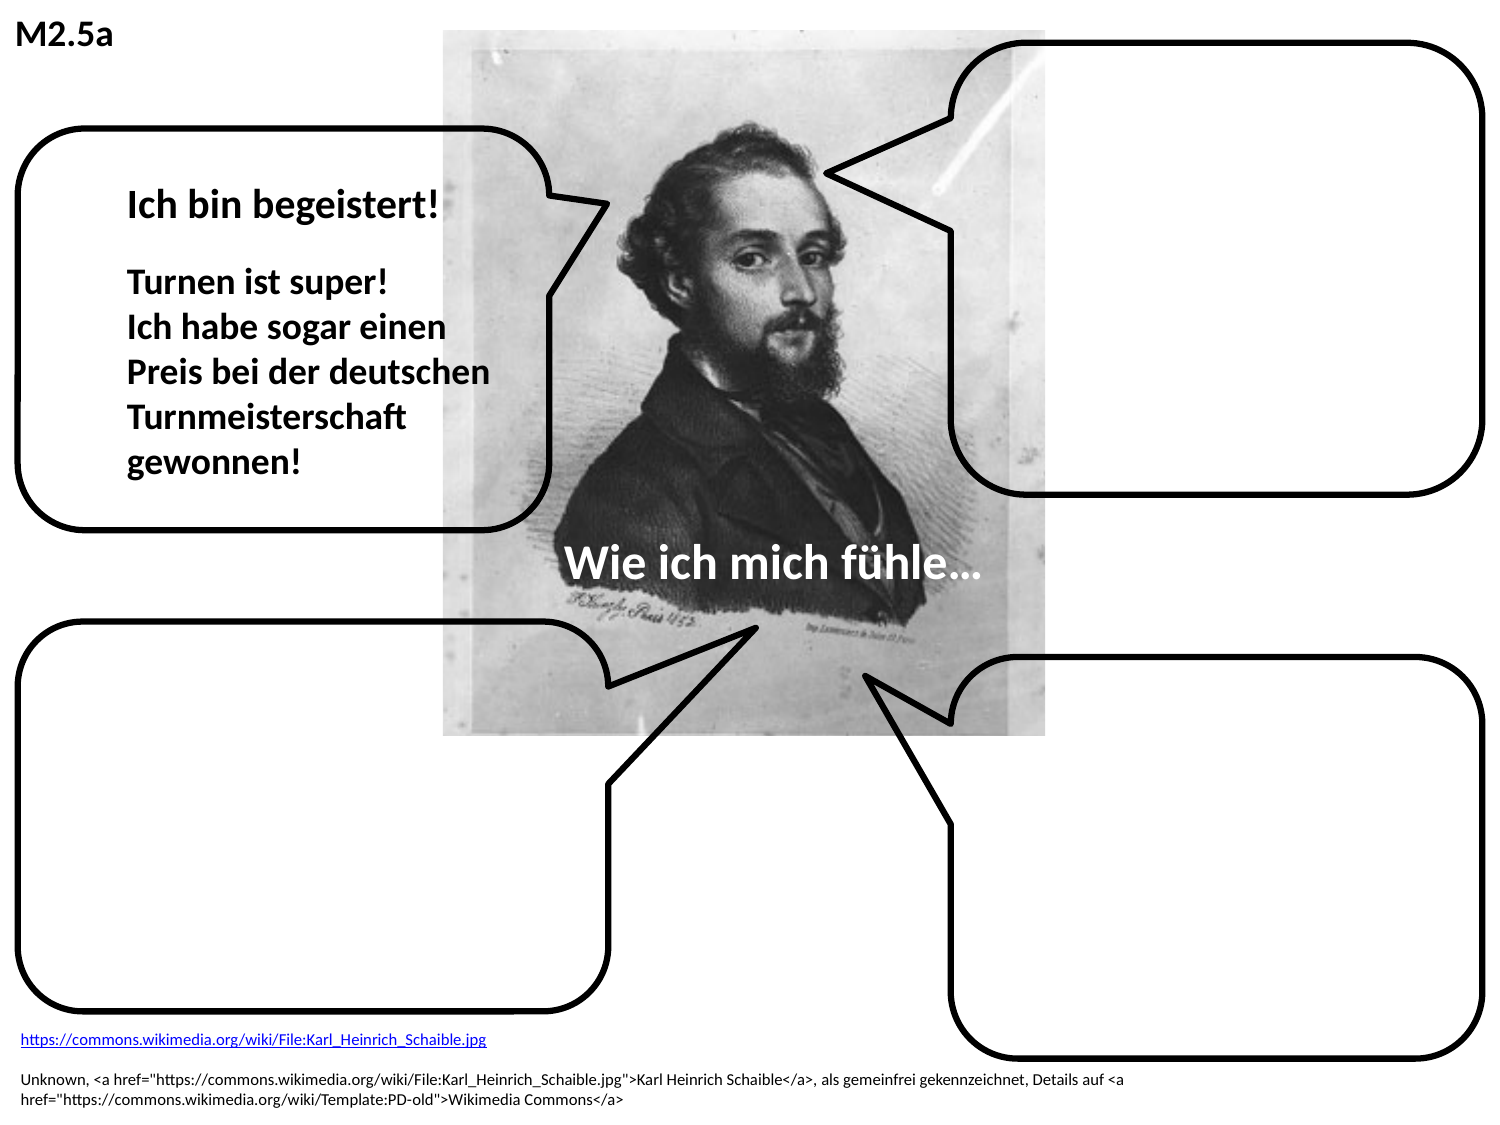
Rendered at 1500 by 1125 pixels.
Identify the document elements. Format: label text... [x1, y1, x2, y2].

text_box https://commons.wikimedia.org/wiki/File:Karl_Heinrich_Schaible.jpg Unknown, <a href="https://commons.wikimedia.org/wiki/File:Karl_Heinrich_Schaible.jpg">Karl Heinrich Schaible</a>, als gemeinfrei gekennzeichnet, Details auf <a href="https://commons.wikimedia.org/wiki/Template:PD-old">Wikimedia Commons</a> [5, 1021, 1223, 1117]
text_box Ich bin begeistert! Turnen ist super! Ich habe sogar einen Preis bei der deutschen Turnmeisterschaft gewonnen! [15, 126, 437, 533]
text_box [1050, 40, 1485, 497]
text_box [902, 654, 1485, 1061]
text_box [15, 619, 649, 1014]
picture [442, 30, 1046, 737]
text_box M2.5a [0, 1, 189, 62]
